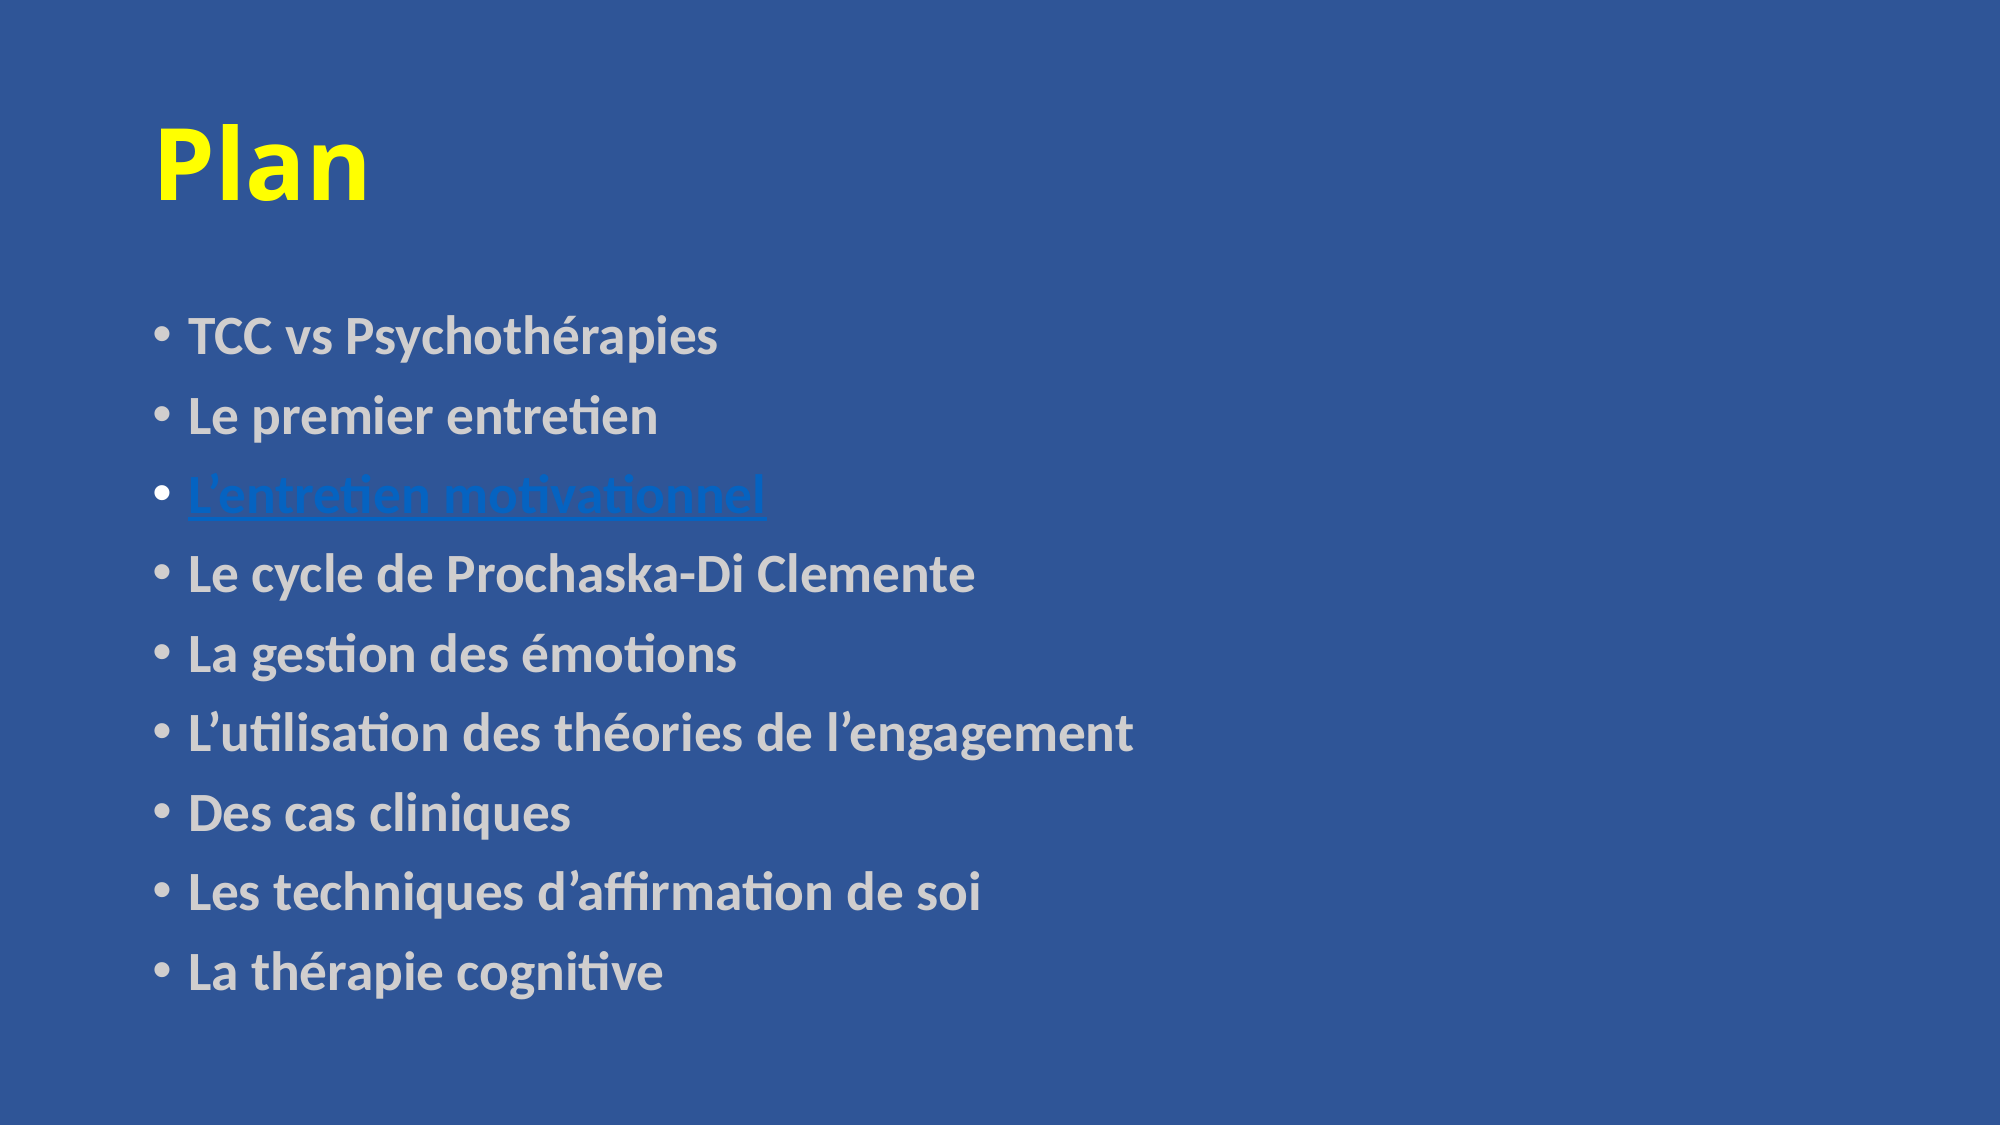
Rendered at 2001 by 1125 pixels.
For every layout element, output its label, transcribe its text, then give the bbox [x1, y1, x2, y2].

list TCC vs Psychothérapies Le premier entretien L’entretien motivationnel Le cycle de Prochaska-Di Clemente La gestion des émotions L’utilisation des théories de l’engagement Des cas cliniques Les techniques d’affirmation de soi La thérapie cognitive [137, 299, 1863, 1014]
title Plan [137, 59, 1863, 278]
